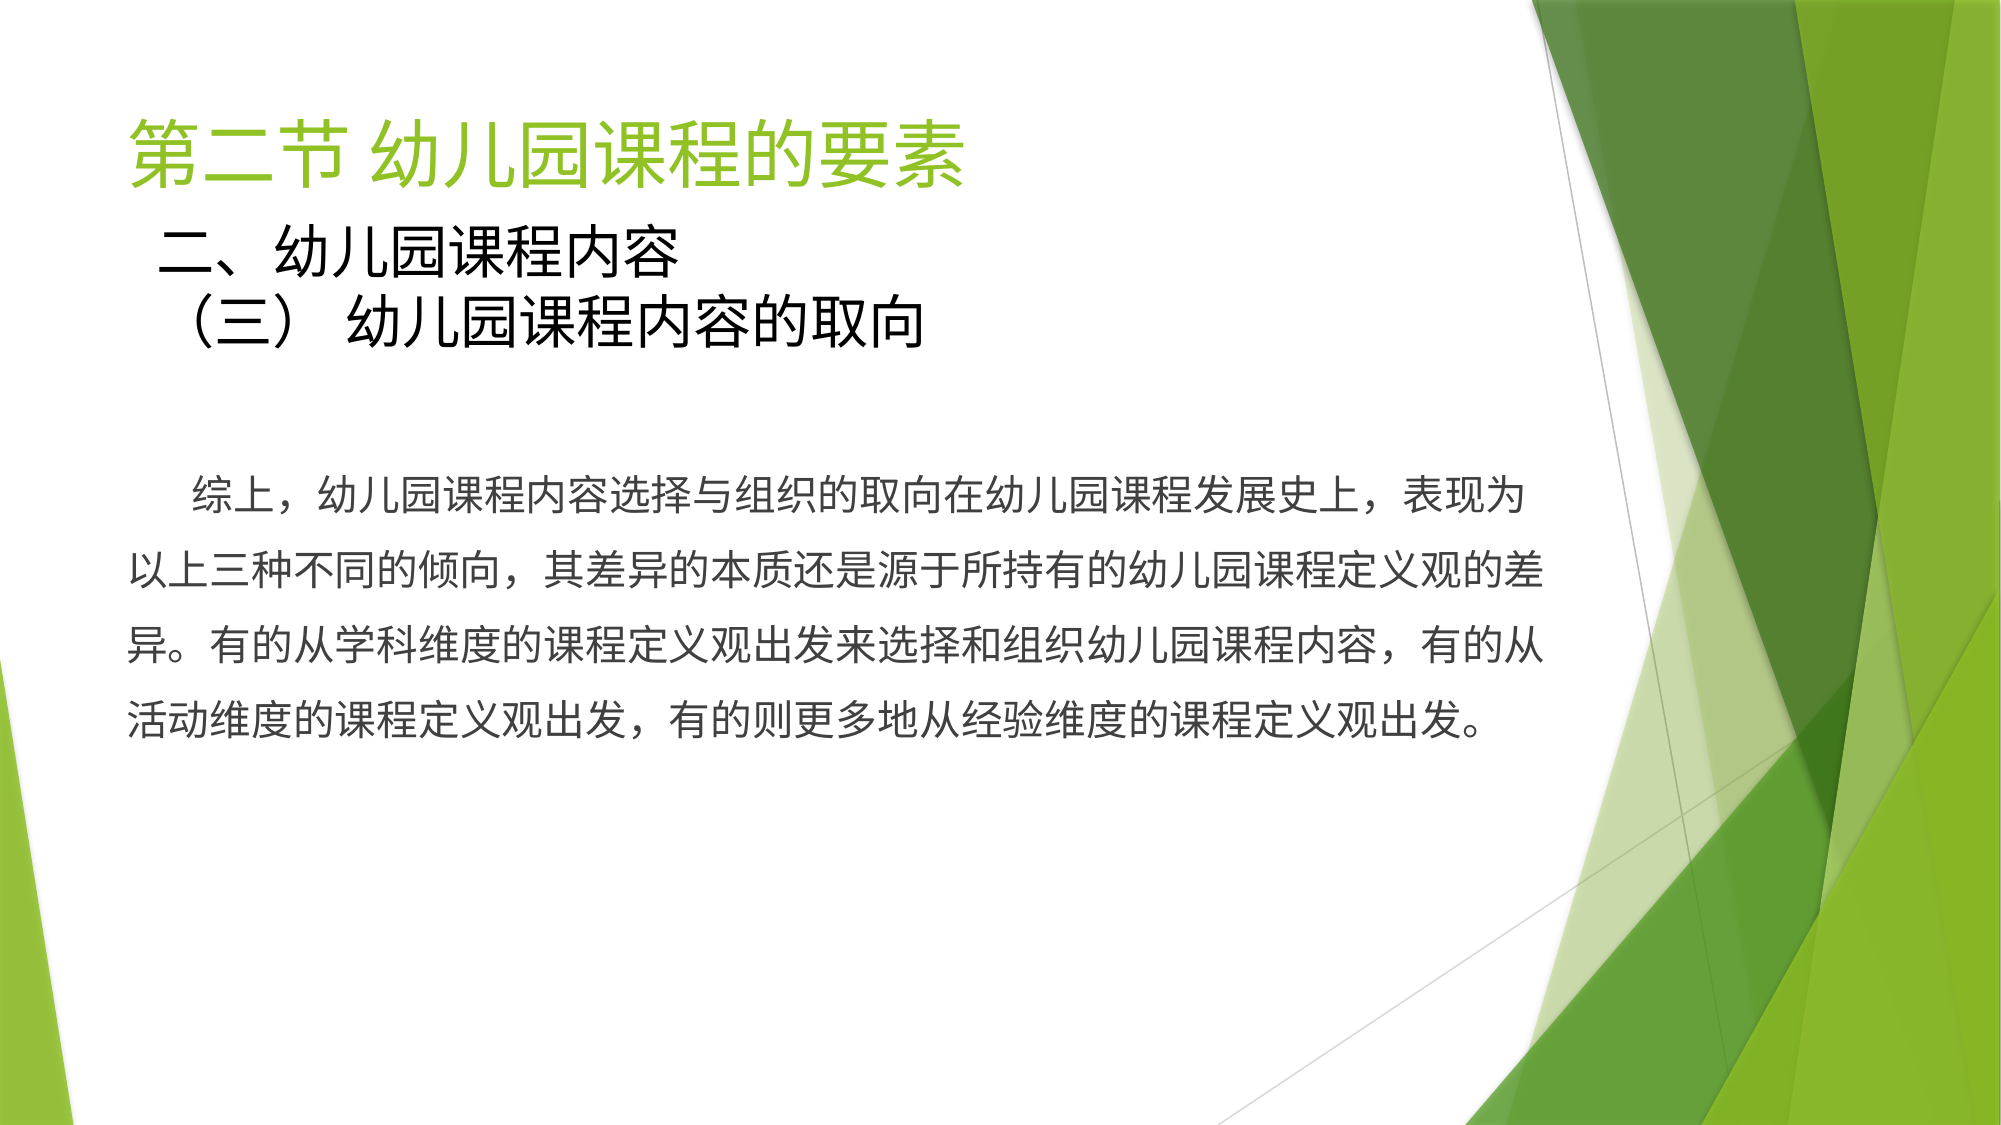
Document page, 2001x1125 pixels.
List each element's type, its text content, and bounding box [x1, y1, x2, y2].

title 第二节 幼儿园课程的要素 [111, 99, 1522, 317]
text_box 二、幼儿园课程内容 （三） 幼儿园课程内容的取向 [141, 208, 1451, 363]
list 综上，幼儿园课程内容选择与组织的取向在幼儿园课程发展史上，表现为以上三种不同的倾向，其差异的本质还是源于所持有的幼儿园课程定义观的差异。有的从学科维度的课程定义观出发来选择和组织幼儿园课程内容，有的从活动维度的课程定义观出发，有的则更多地从经验维度的课程定义观出发。 [111, 436, 1580, 772]
